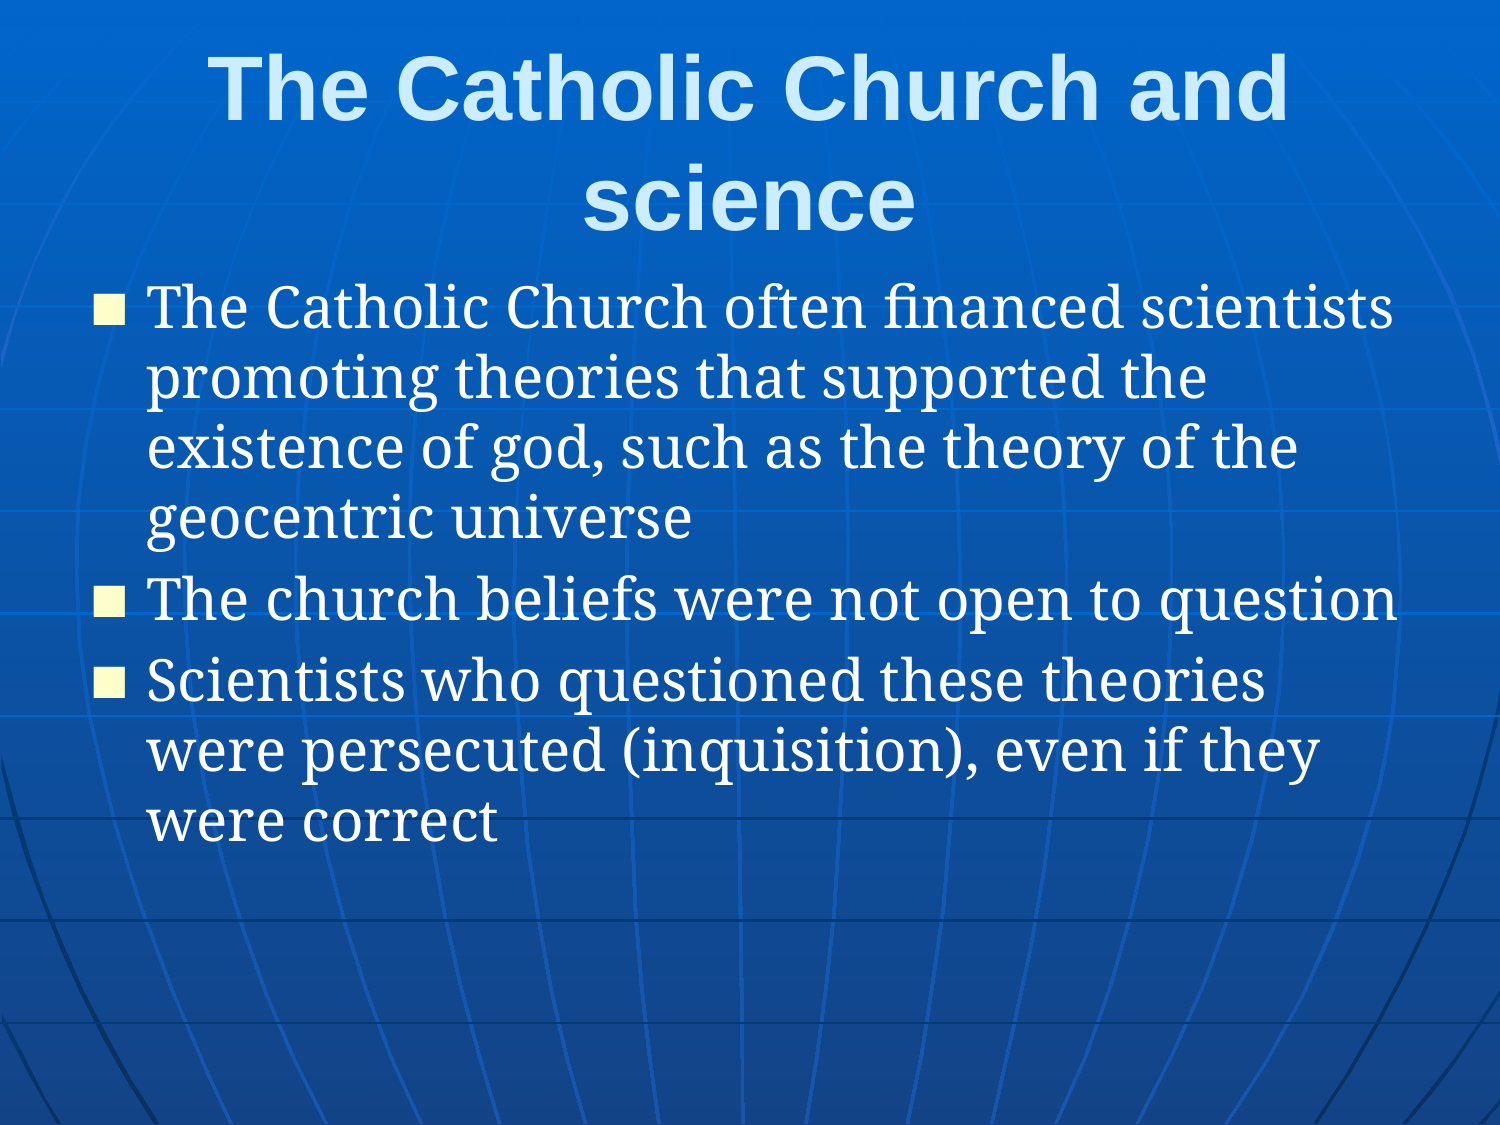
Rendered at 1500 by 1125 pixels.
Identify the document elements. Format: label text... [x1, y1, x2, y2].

list The Catholic Church often financed scientists promoting theories that supported the existence of god, such as the theory of the geocentric universe The church beliefs were not open to question Scientists who questioned these theories were persecuted (inquisition), even if they were correct [75, 262, 1425, 1005]
title The Catholic Church and science [75, 45, 1425, 233]
